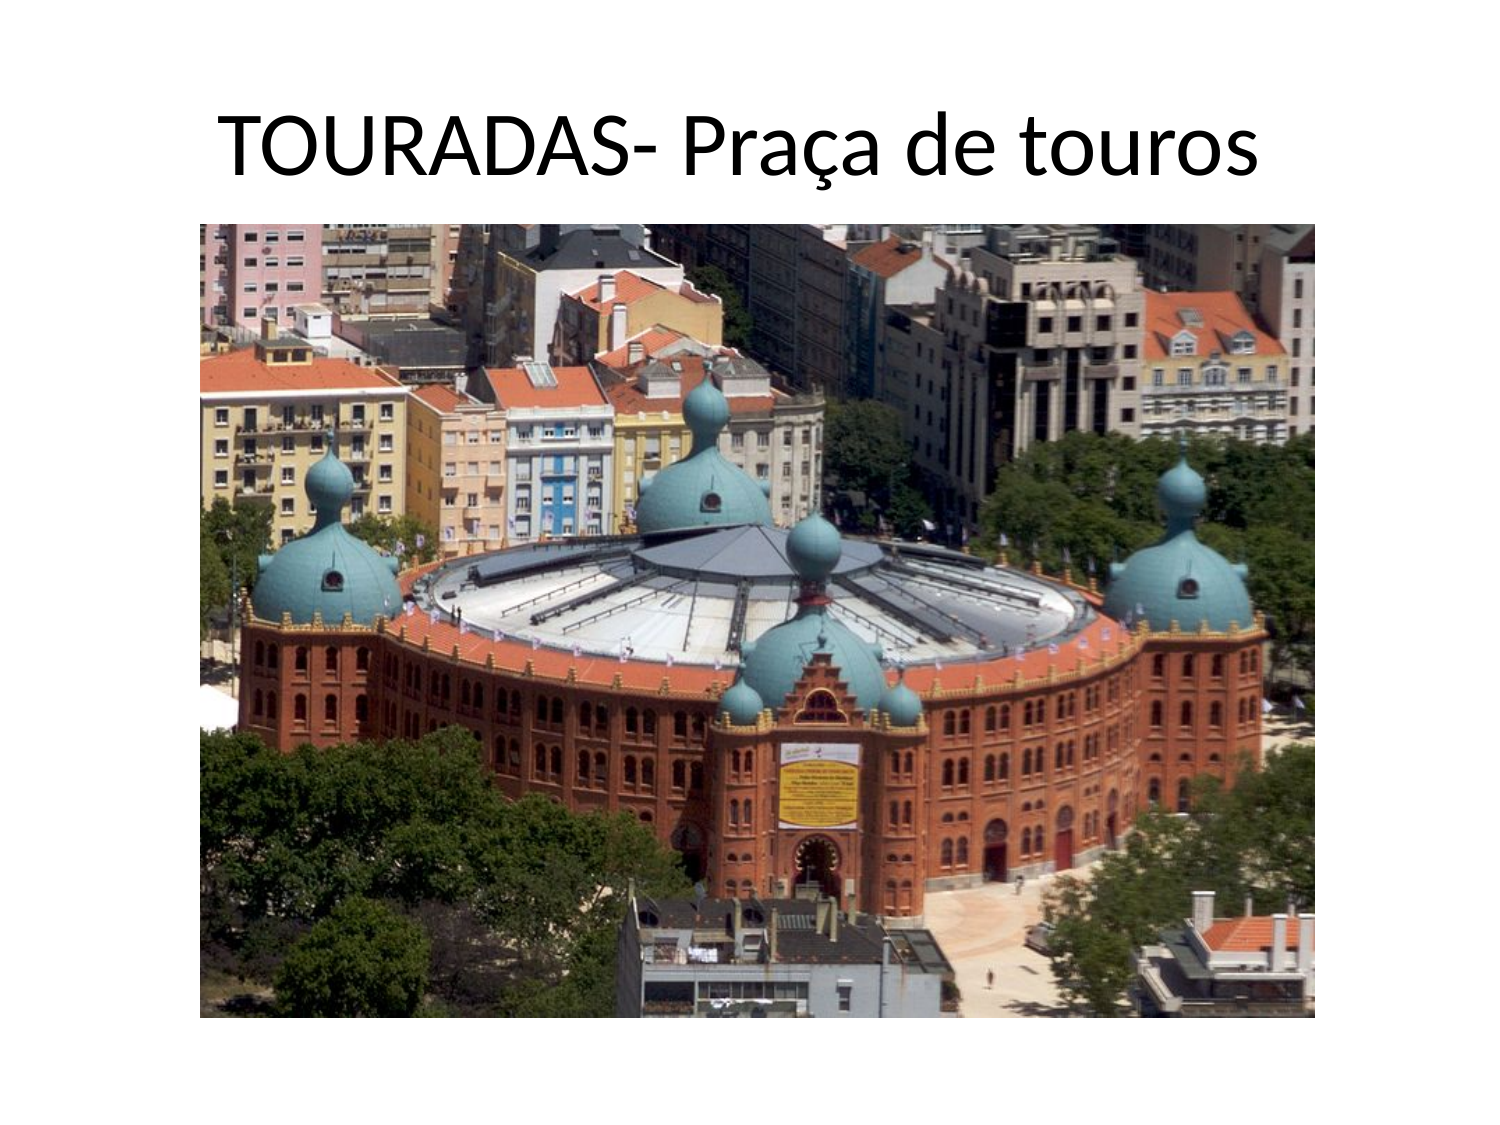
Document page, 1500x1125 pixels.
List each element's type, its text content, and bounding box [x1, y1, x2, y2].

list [199, 224, 1315, 1018]
title TOURADAS- Praça de touros [75, 45, 1425, 233]
